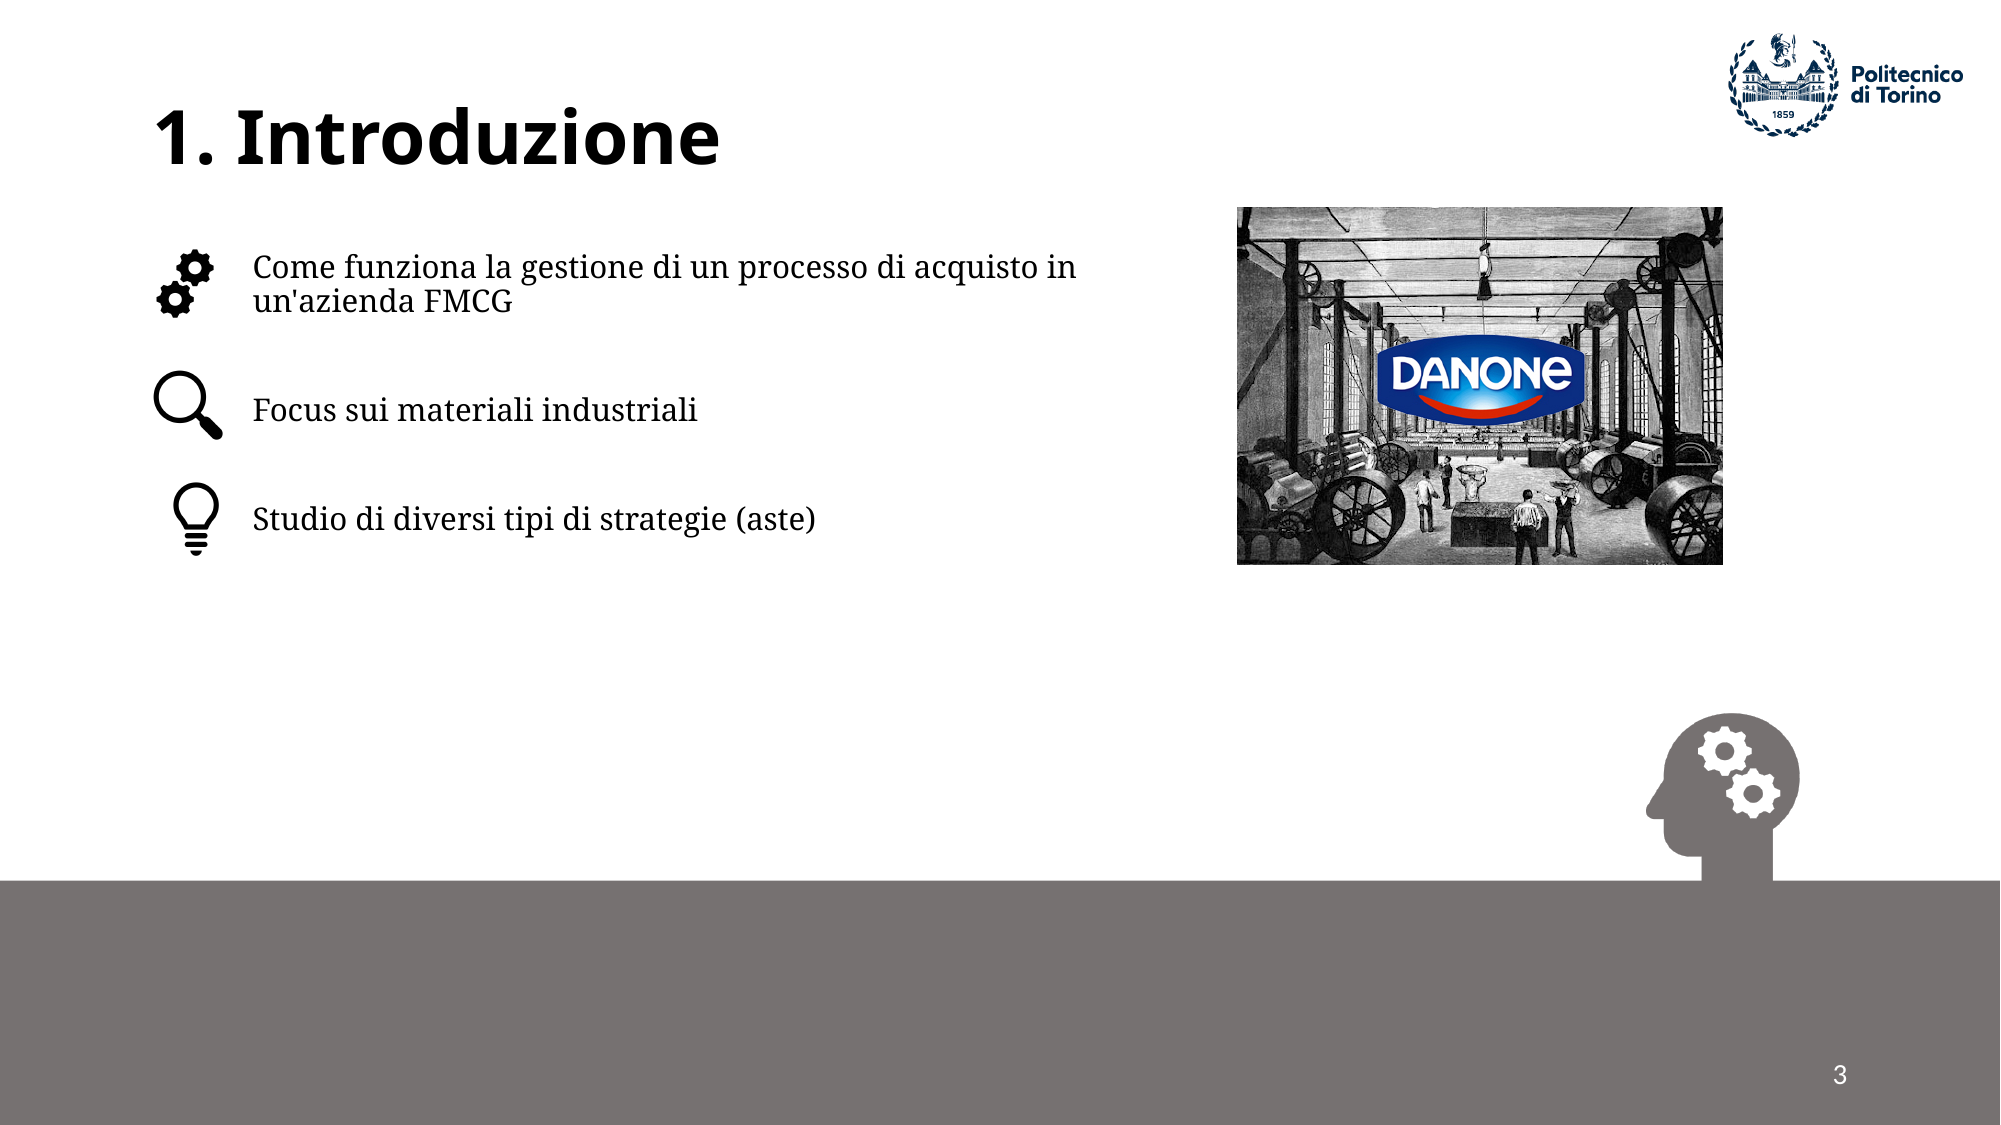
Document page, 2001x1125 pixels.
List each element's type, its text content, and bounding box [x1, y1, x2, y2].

list Come funziona la gestione di un processo di acquisto in un'azienda FMCG Focus sui materiali industriali Studio di diversi tipi di strategie (aste) [237, 244, 1197, 880]
title 1. Introduzione [137, 31, 1863, 249]
text_box [0, 880, 2000, 1125]
picture [154, 477, 238, 561]
slide_number 3 [1412, 1042, 1863, 1103]
picture [1614, 701, 1831, 902]
picture [146, 363, 230, 447]
picture [1237, 207, 1723, 566]
picture [143, 242, 227, 326]
picture [1725, 31, 1966, 139]
